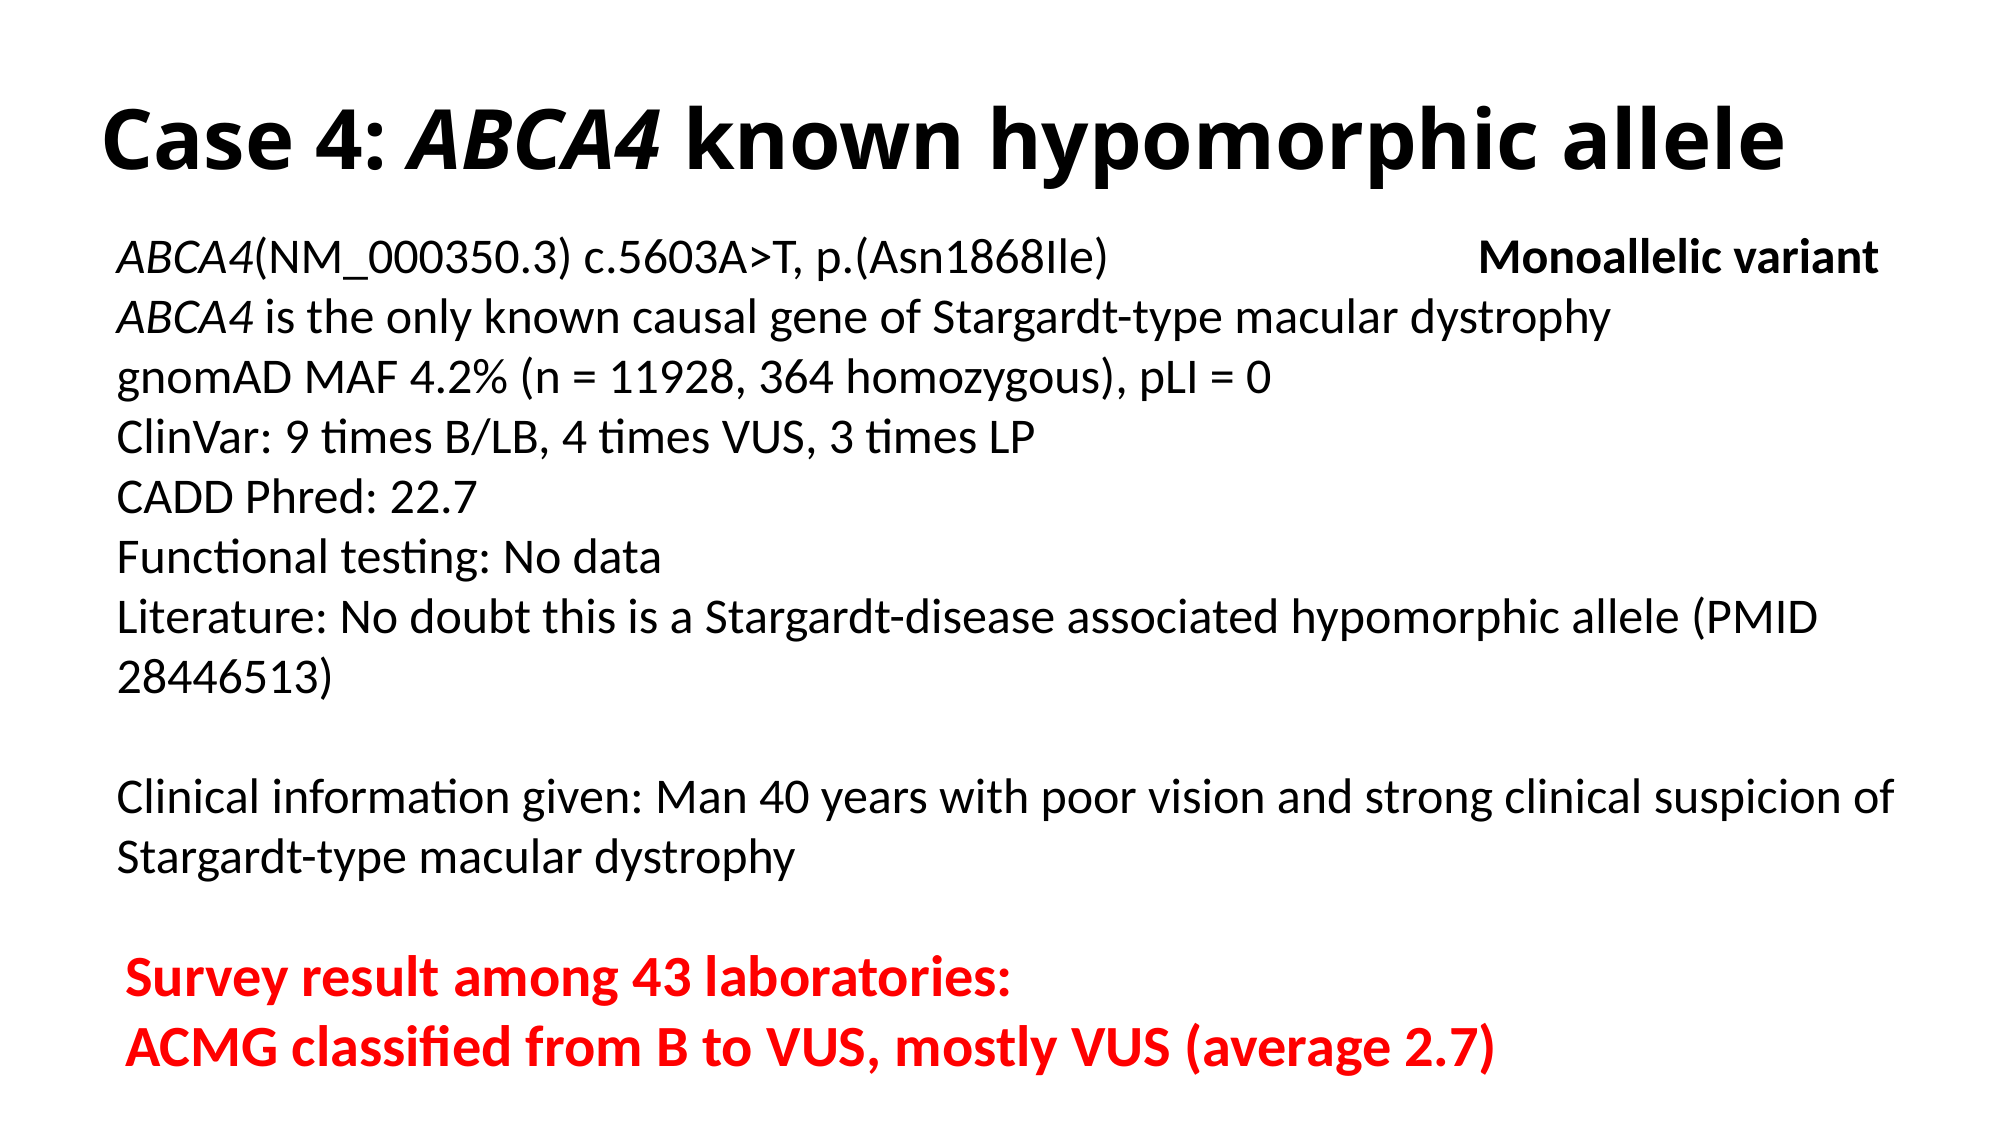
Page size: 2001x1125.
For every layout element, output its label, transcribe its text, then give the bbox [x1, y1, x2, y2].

text_box ABCA4(NM_000350.3) c.5603A>T, p.(Asn1868Ile) Monoallelic variant ABCA4 is the only known causal gene of Stargardt-type macular dystrophy gnomAD MAF 4.2% (n = 11928, 364 homozygous), pLI = 0 ClinVar: 9 times B/LB, 4 times VUS, 3 times LP CADD Phred: 22.7 Functional testing: No data Literature: No doubt this is a Stargardt-disease associated hypomorphic allele (PMID 28446513) Clinical information given: Man 40 years with poor vision and strong clinical suspicion of Stargardt-type macular dystrophy [101, 215, 1931, 891]
text_box Survey result among 43 laboratories: ACMG classified from B to VUS, mostly VUS (average 2.7) [110, 931, 1513, 1125]
title Case 4: ABCA4 known hypomorphic allele [85, 33, 1811, 252]
